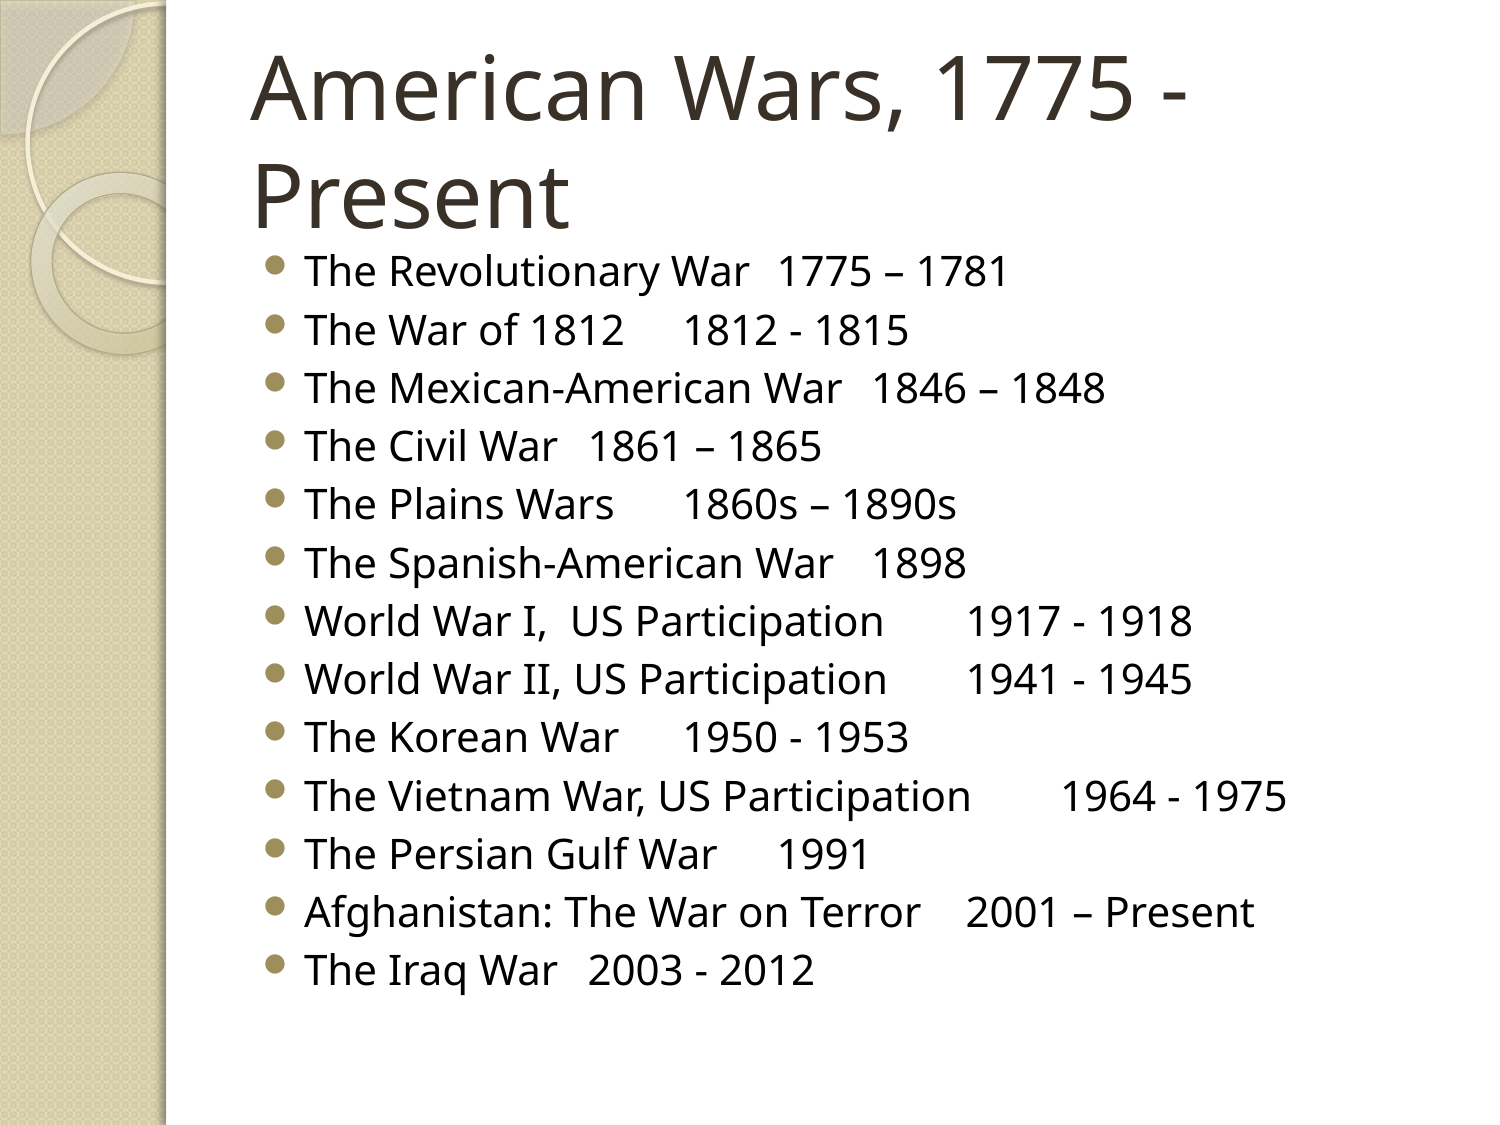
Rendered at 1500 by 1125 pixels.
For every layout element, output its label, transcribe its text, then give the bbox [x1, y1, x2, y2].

title American Wars, 1775 - Present [235, 45, 1466, 233]
list The Revolutionary War 1775 – 1781 The War of 1812 1812 - 1815 The Mexican-American War 1846 – 1848 The Civil War 1861 – 1865 The Plains Wars 1860s – 1890s The Spanish-American War 1898 World War I, US Participation 1917 - 1918 World War II, US Participation 1941 - 1945 The Korean War 1950 - 1953 The Vietnam War, US Participation 1964 - 1975 The Persian Gulf War 1991 Afghanistan: The War on Terror 2001 – Present The Iraq War 2003 - 2012 [235, 237, 1466, 1025]
